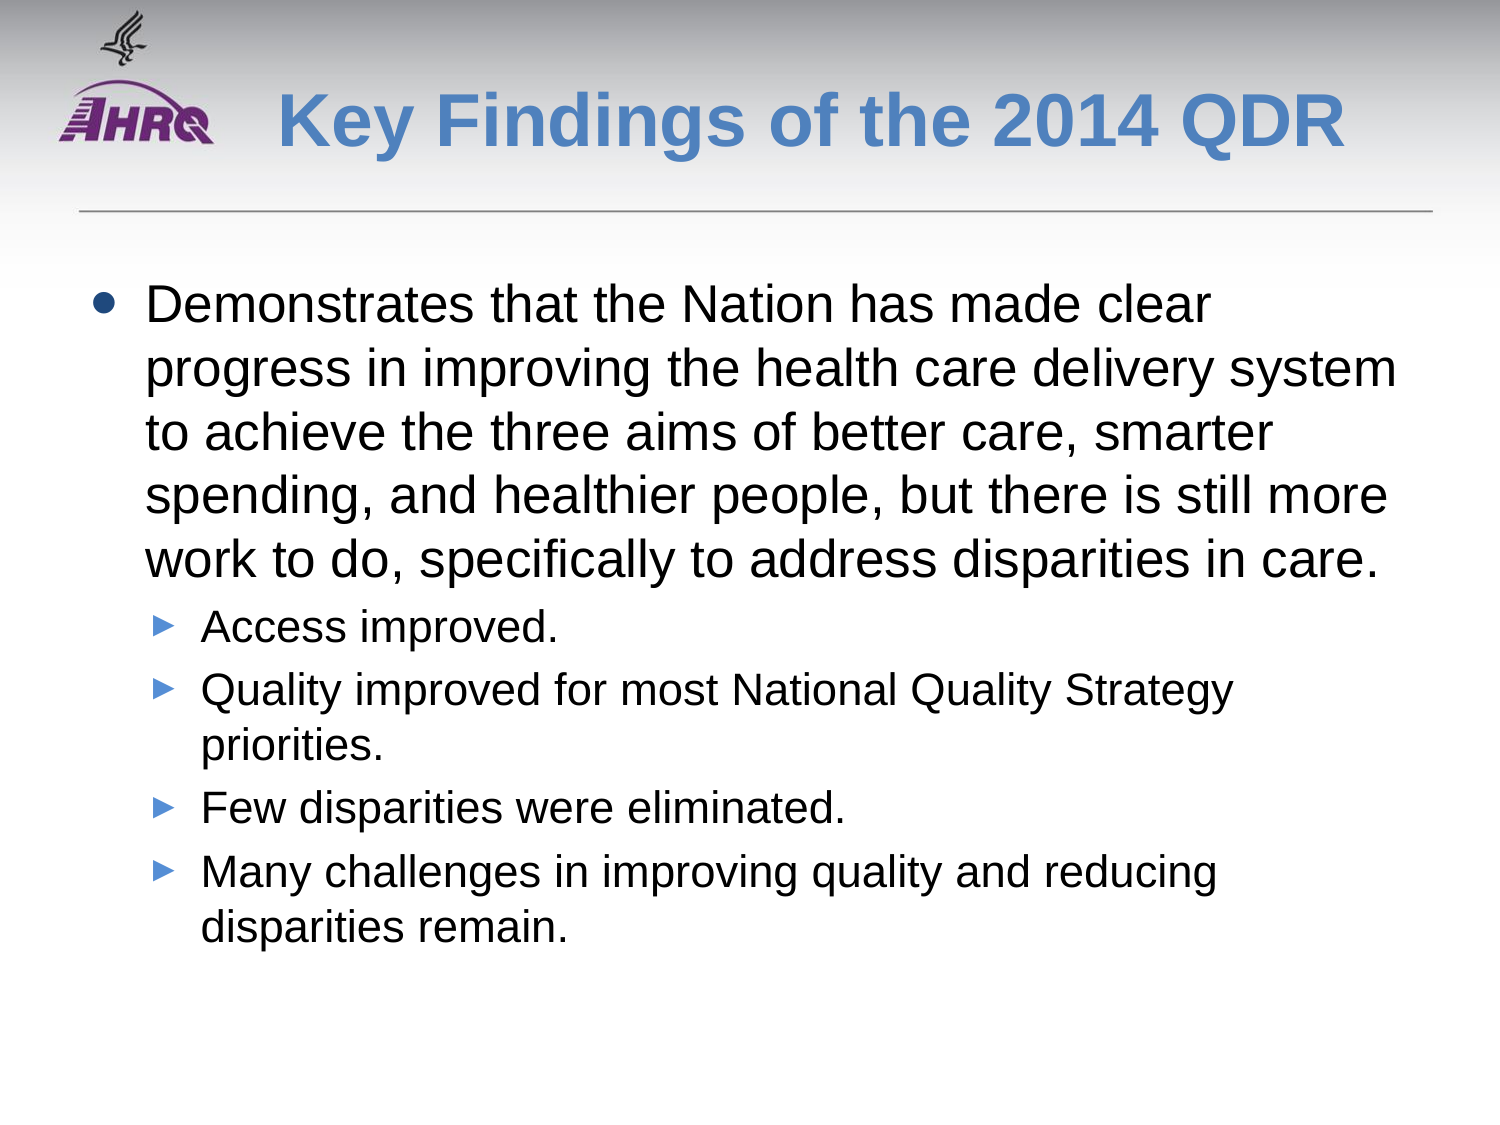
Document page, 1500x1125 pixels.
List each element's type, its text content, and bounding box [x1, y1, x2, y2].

title Key Findings of the 2014 QDR [262, 45, 1425, 188]
picture [0, 0, 1500, 1125]
list Demonstrates that the Nation has made clear progress in improving the health care delivery system to achieve the three aims of better care, smarter spending, and healthier people, but there is still more work to do, specifically to address disparities in care. Access improved. Quality improved for most National Quality Strategy priorities. Few disparities were eliminated. Many challenges in improving quality and reducing disparities remain. [75, 262, 1425, 1005]
